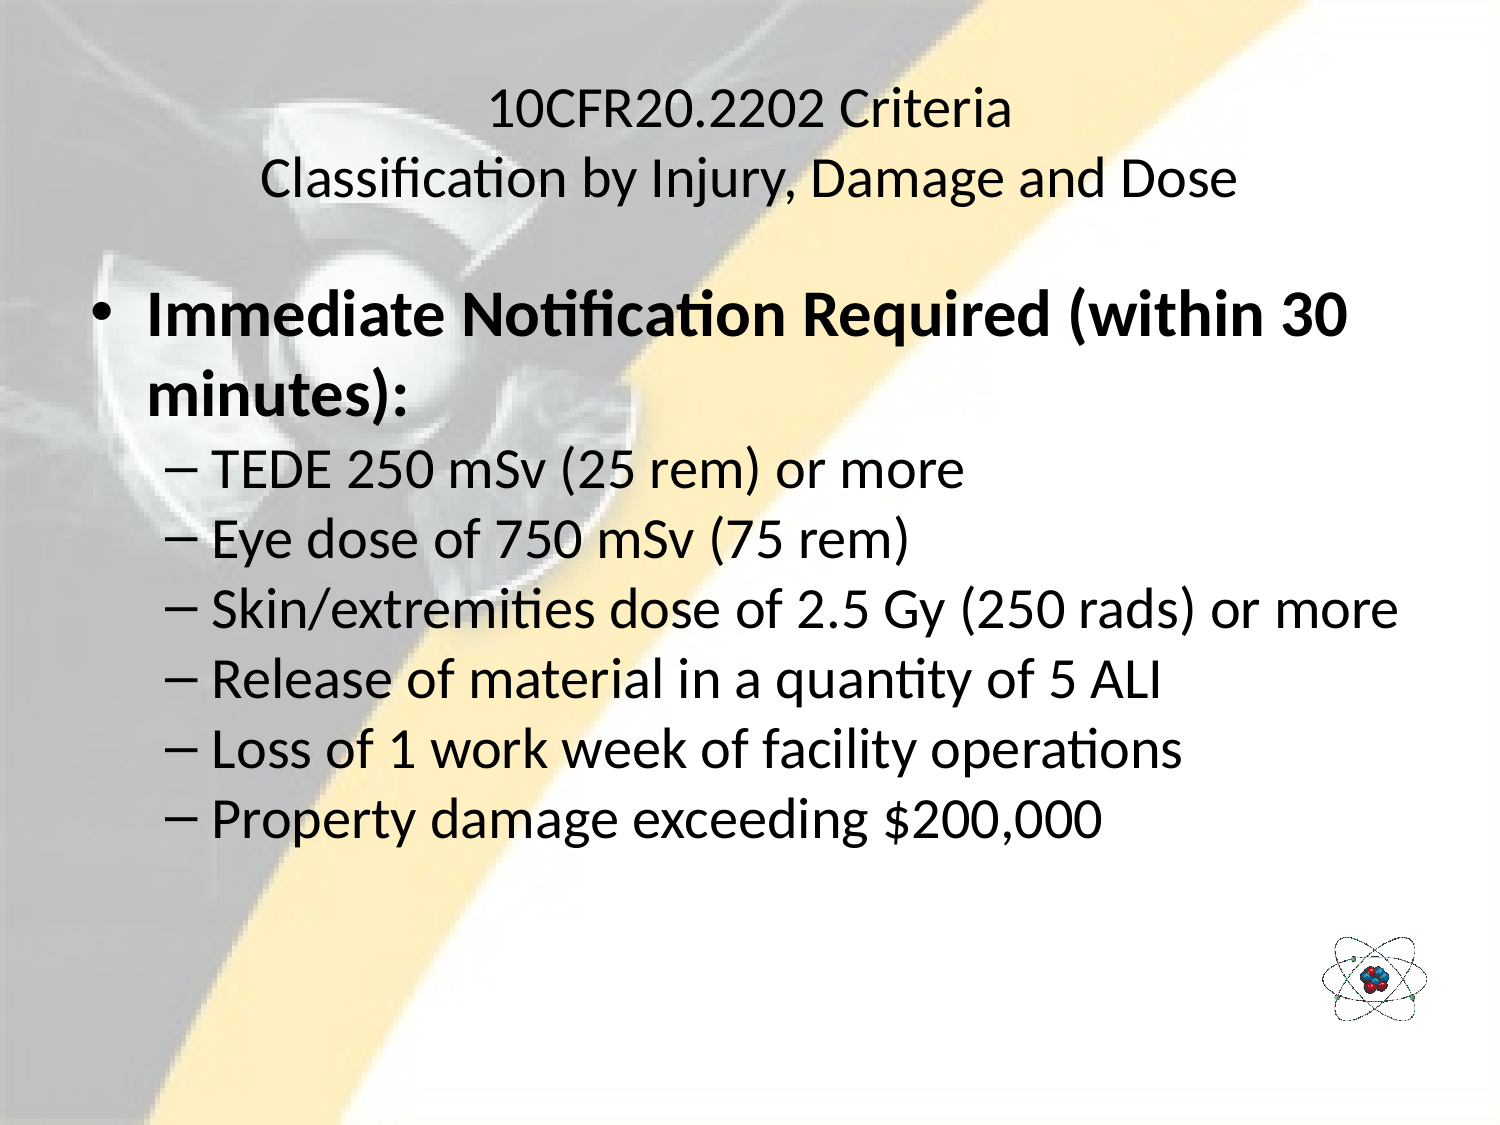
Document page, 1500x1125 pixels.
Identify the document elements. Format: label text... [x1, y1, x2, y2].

list Immediate Notification Required (within 30 minutes): TEDE 250 mSv (25 rem) or more Eye dose of 750 mSv (75 rem) Skin/extremities dose of 2.5 Gy (250 rads) or more Release of material in a quantity of 5 ALI Loss of 1 work week of facility operations Property damage exceeding $200,000 [75, 262, 1425, 1005]
picture [1322, 937, 1427, 1021]
title 10CFR20.2202 Criteria Classification by Injury, Damage and Dose [75, 45, 1425, 233]
